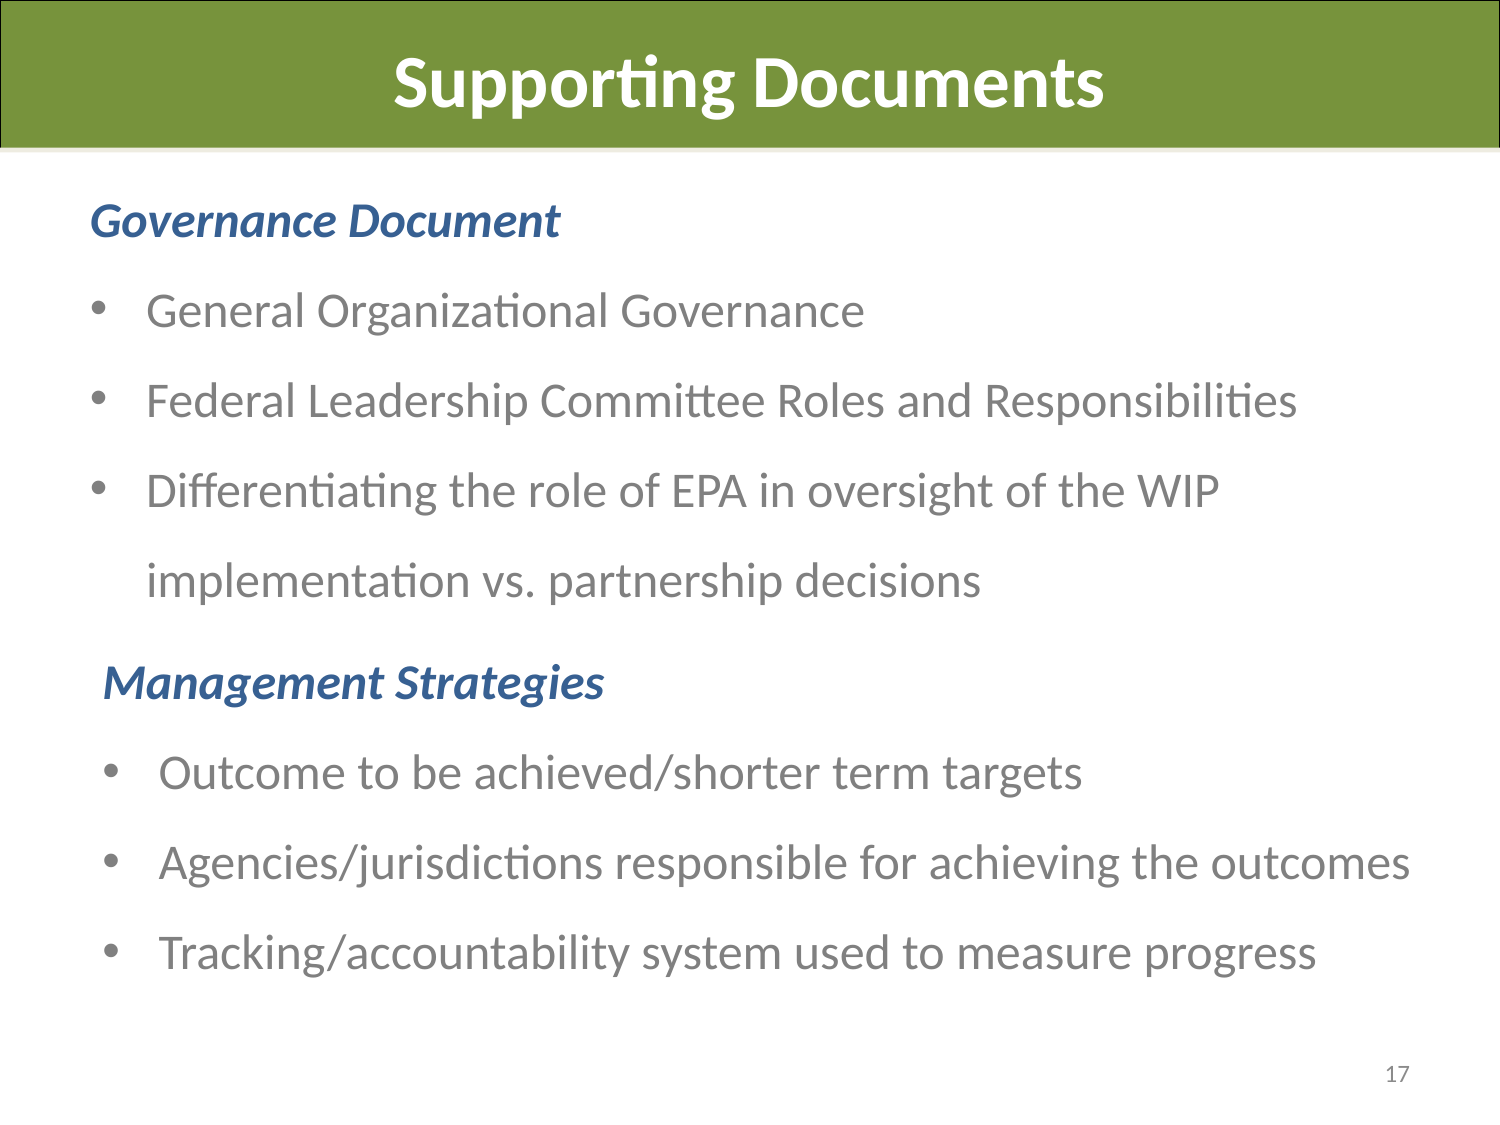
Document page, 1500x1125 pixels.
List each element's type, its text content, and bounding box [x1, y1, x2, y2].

text_box Governance Document General Organizational Governance Federal Leadership Committee Roles and Responsibilities Differentiating the role of EPA in oversight of the WIP implementation vs. partnership decisions [74, 159, 1425, 615]
slide_number 17 [1074, 1042, 1425, 1103]
text_box Management Strategies Outcome to be achieved/shorter term targets Agencies/jurisdictions responsible for achieving the outcomes Tracking/accountability system used to measure progress [87, 612, 1438, 988]
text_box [0, 0, 1500, 151]
